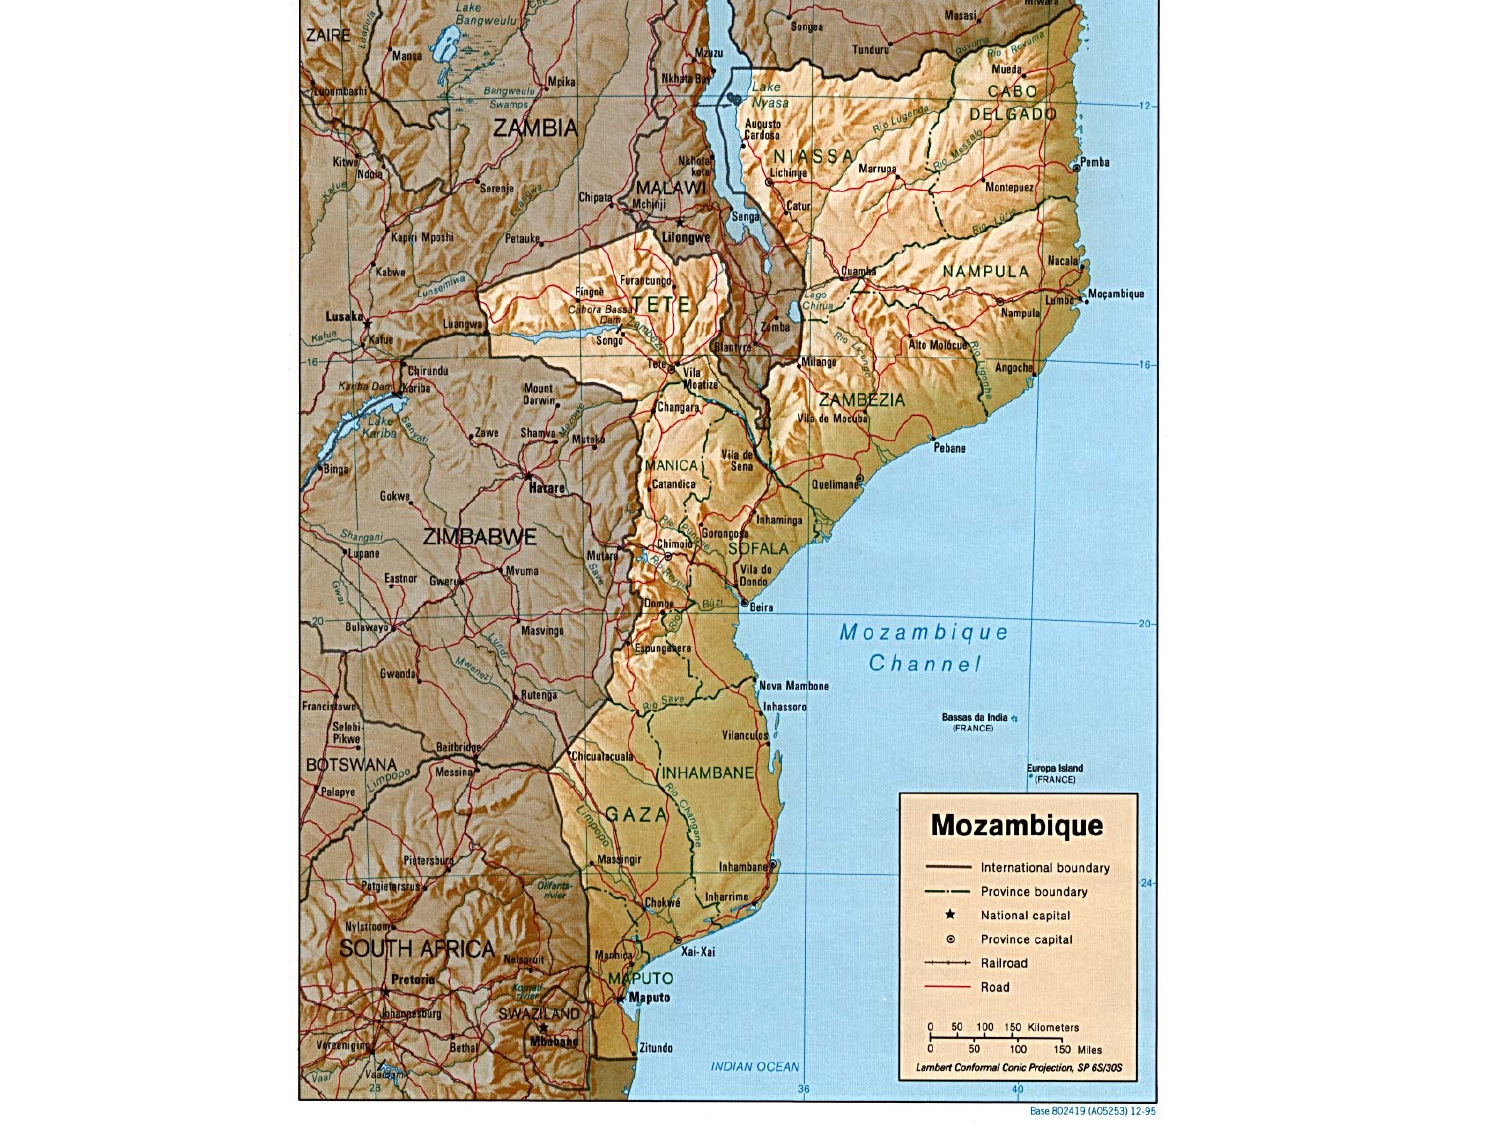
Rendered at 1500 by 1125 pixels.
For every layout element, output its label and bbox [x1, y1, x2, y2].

picture [288, 0, 1169, 1125]
